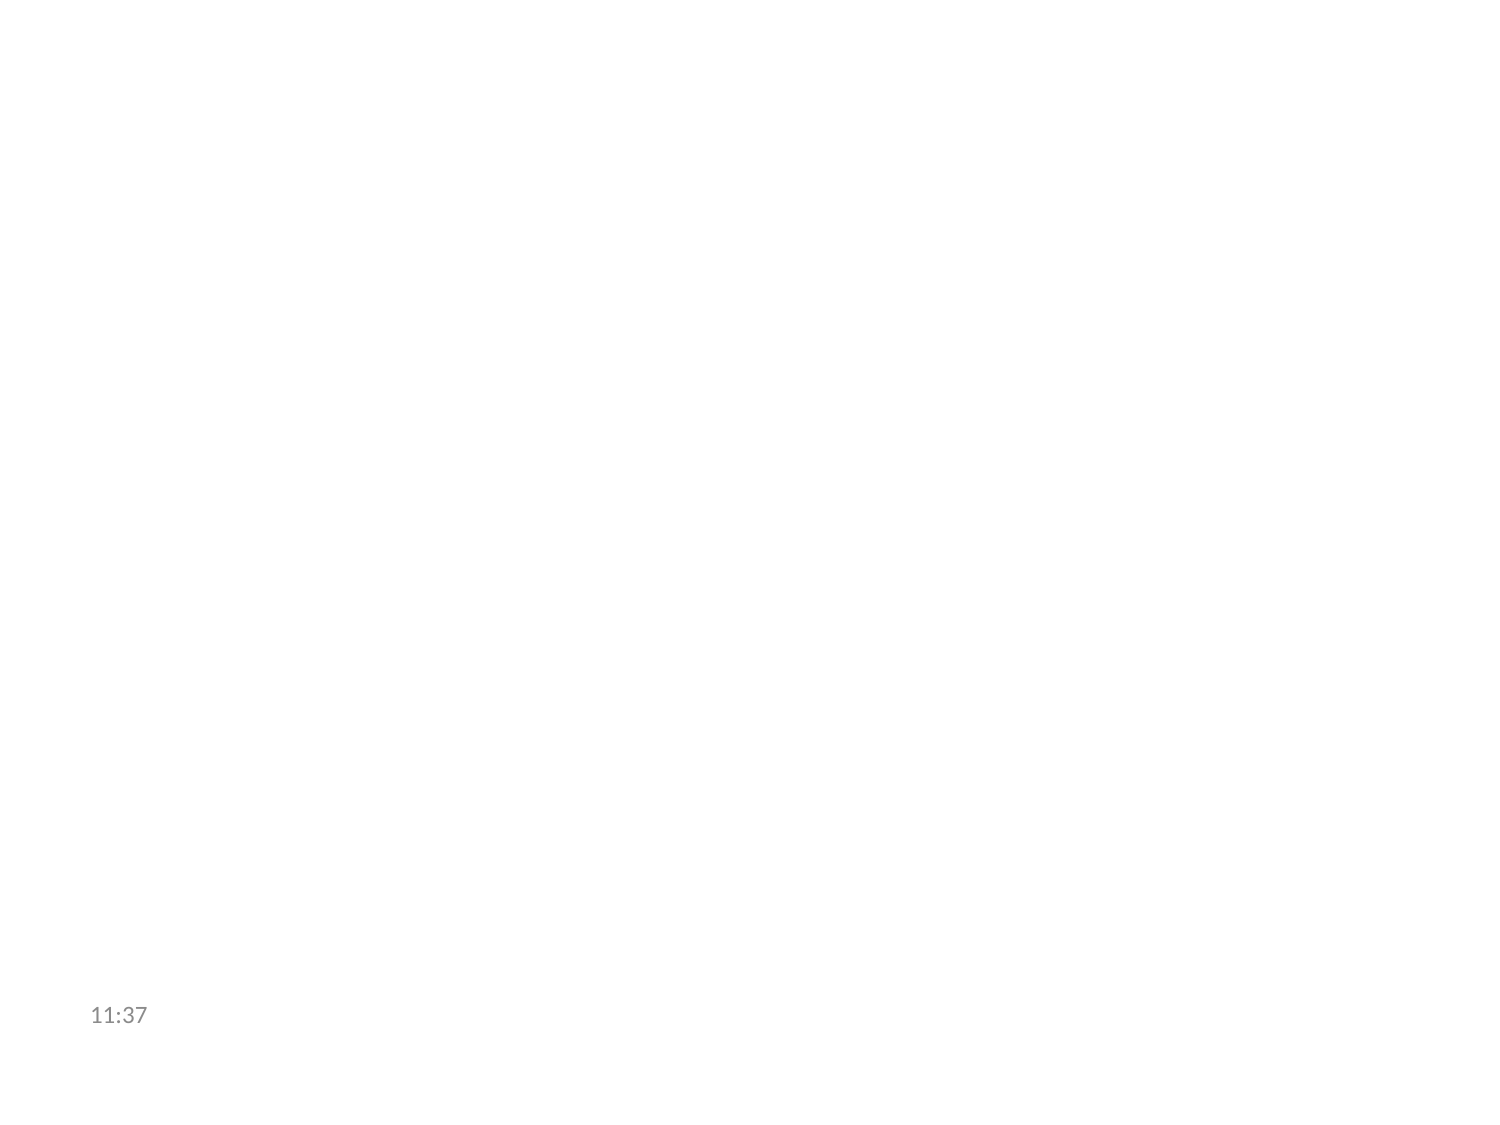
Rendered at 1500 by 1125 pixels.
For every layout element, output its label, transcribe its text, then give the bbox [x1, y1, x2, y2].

text_box 15:35 [75, 983, 425, 1044]
